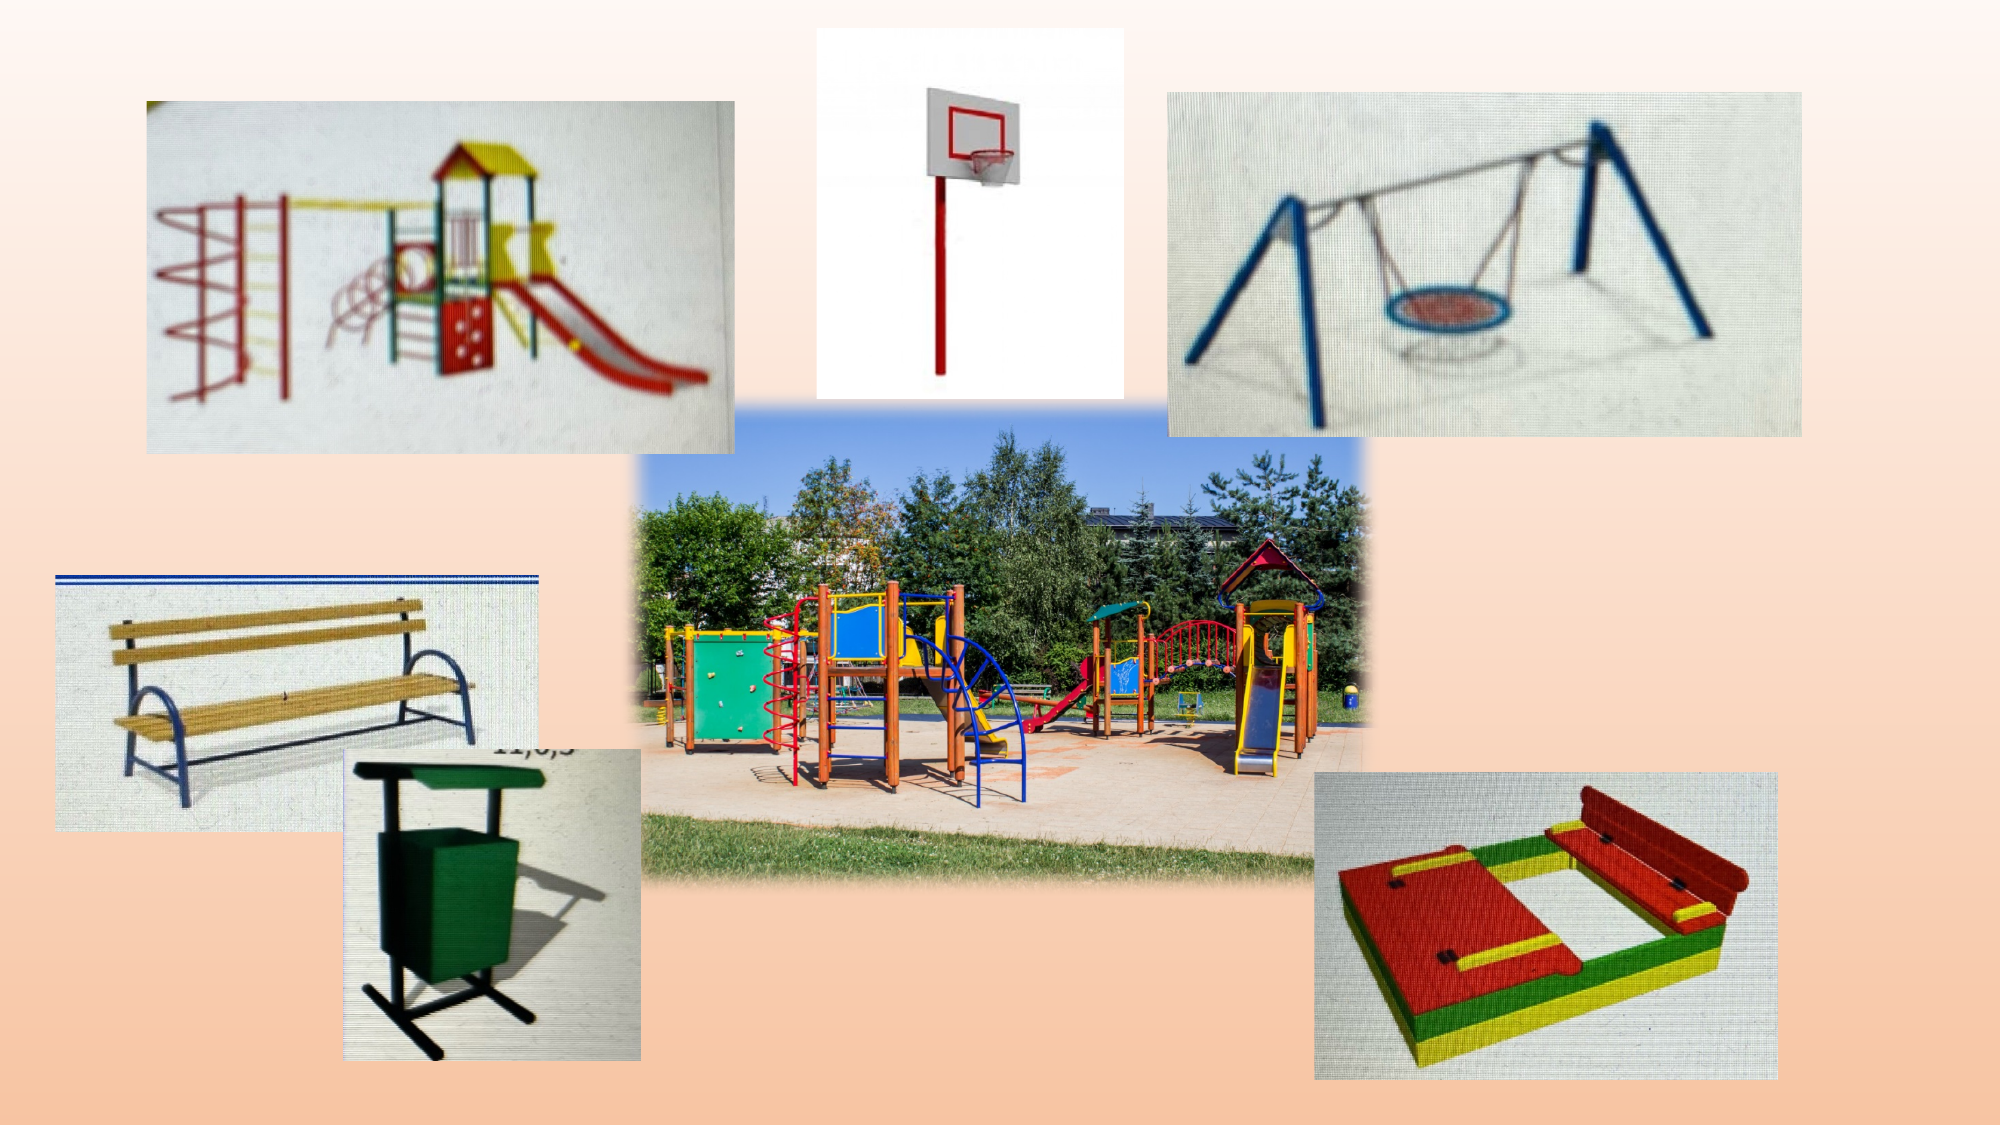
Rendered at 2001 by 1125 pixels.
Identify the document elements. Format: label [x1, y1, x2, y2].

picture [55, 28, 1802, 1080]
